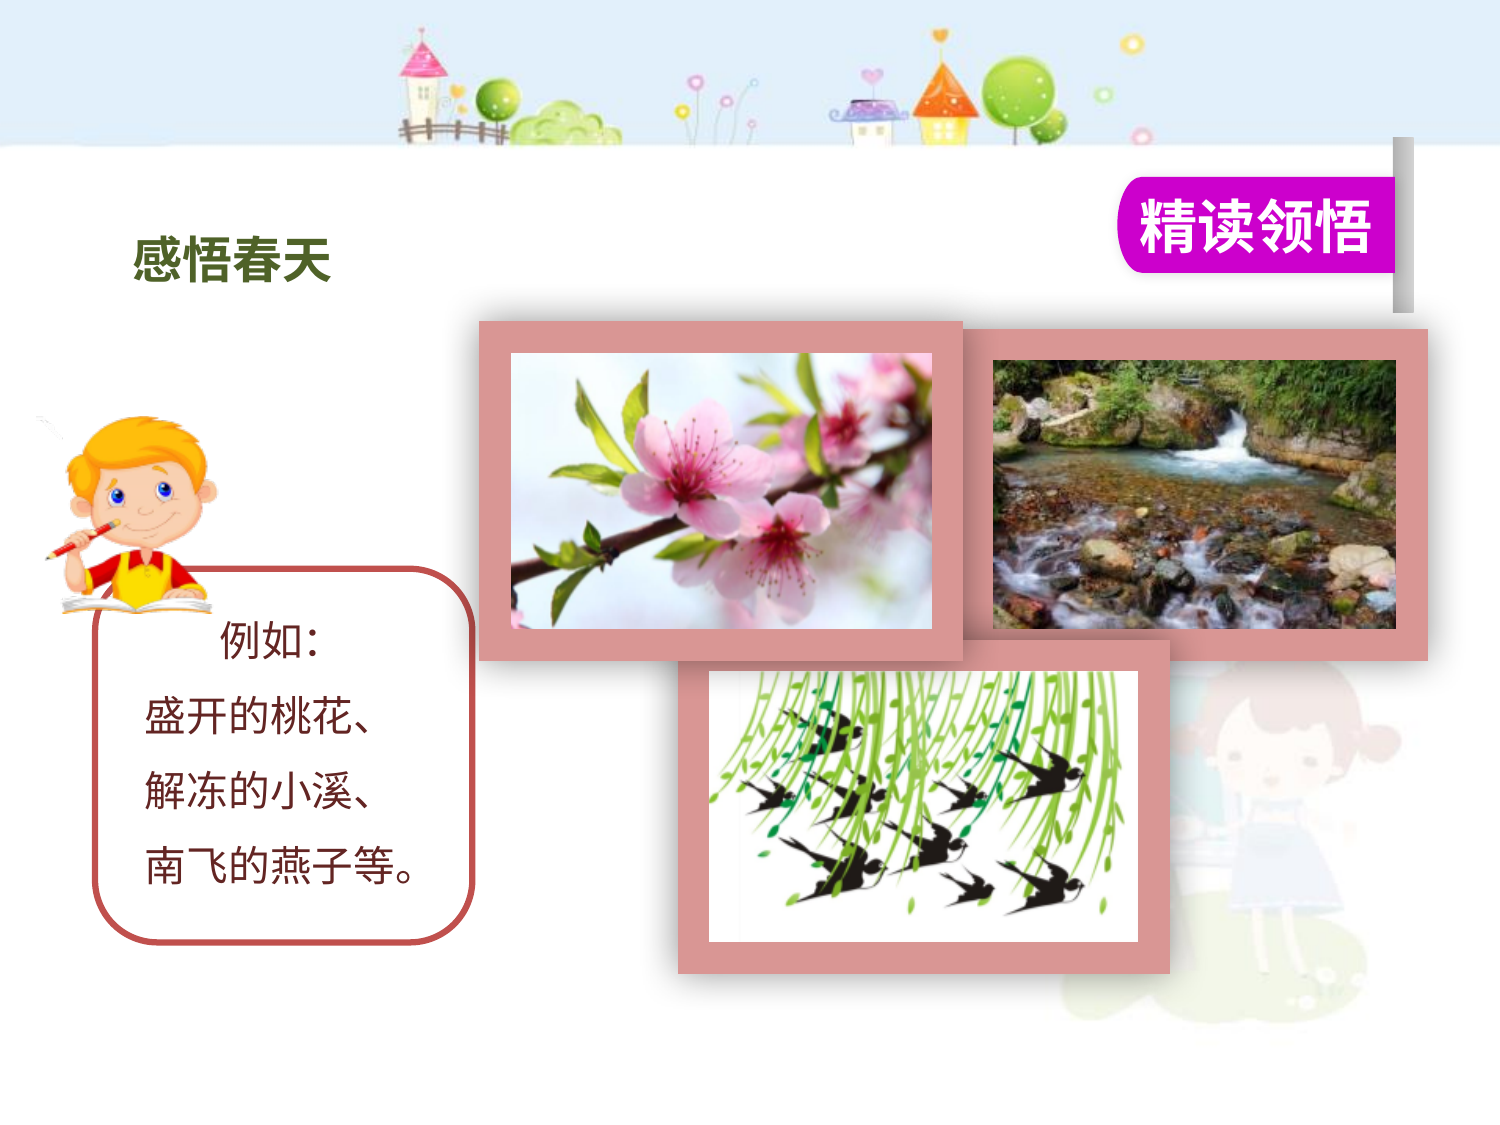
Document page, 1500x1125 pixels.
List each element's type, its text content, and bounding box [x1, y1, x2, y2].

picture [0, 0, 1500, 1125]
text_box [95, 568, 632, 943]
text_box [1392, 137, 1414, 303]
text_box 精读领悟 [1117, 176, 1395, 273]
text_box 感悟春天 [117, 220, 445, 296]
